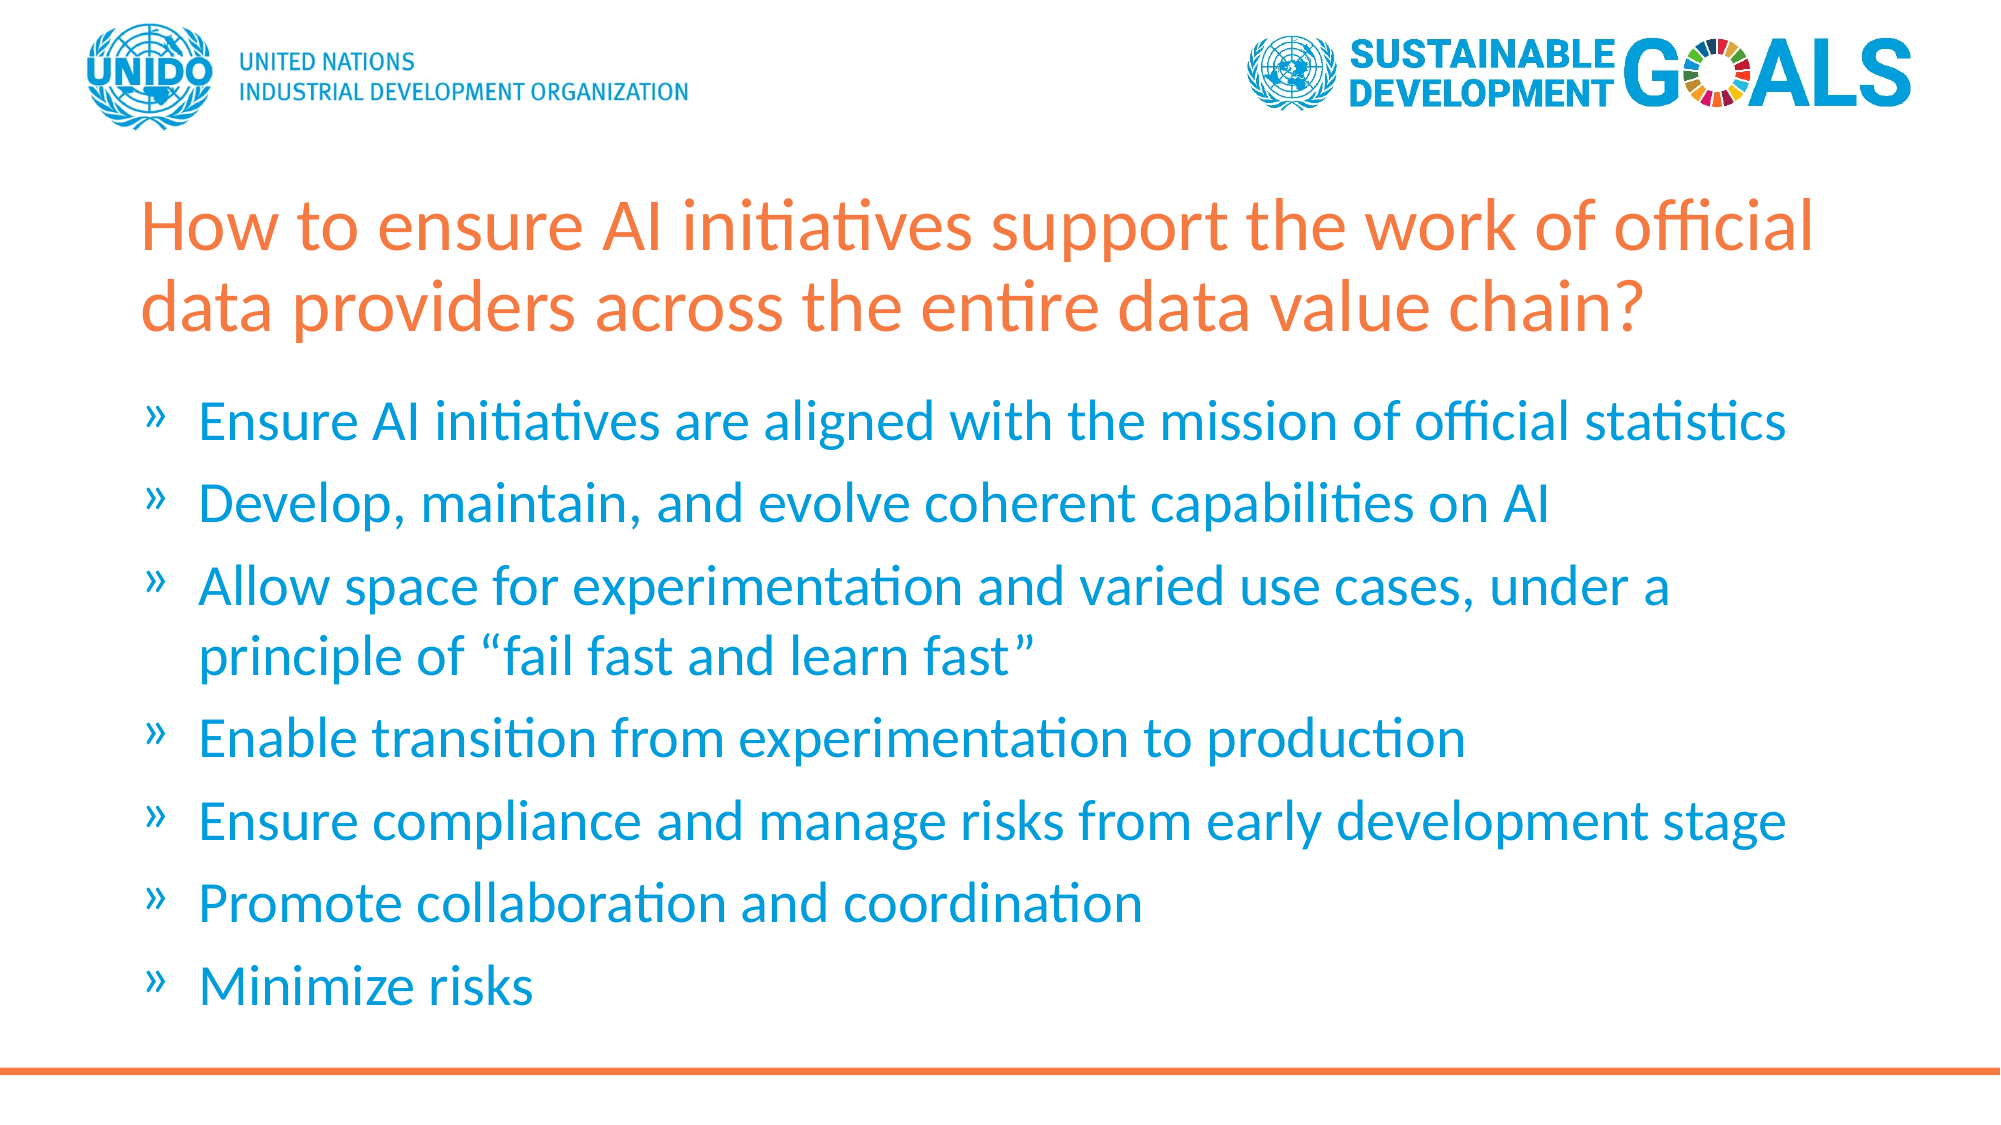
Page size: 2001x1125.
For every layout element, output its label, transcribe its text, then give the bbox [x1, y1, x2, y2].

title How to ensure AI initiatives support the work of official data providers across the entire data value chain? [125, 178, 1872, 348]
list Ensure AI initiatives are aligned with the mission of official statistics Develop, maintain, and evolve coherent capabilities on AI Allow space for experimentation and varied use cases, under a principle of “fail fast and learn fast” Enable transition from experimentation to production Ensure compliance and manage risks from early development stage Promote collaboration and coordination Minimize risks [125, 374, 1872, 1040]
text_box [0, 1067, 2000, 1076]
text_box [72, 0, 1930, 149]
